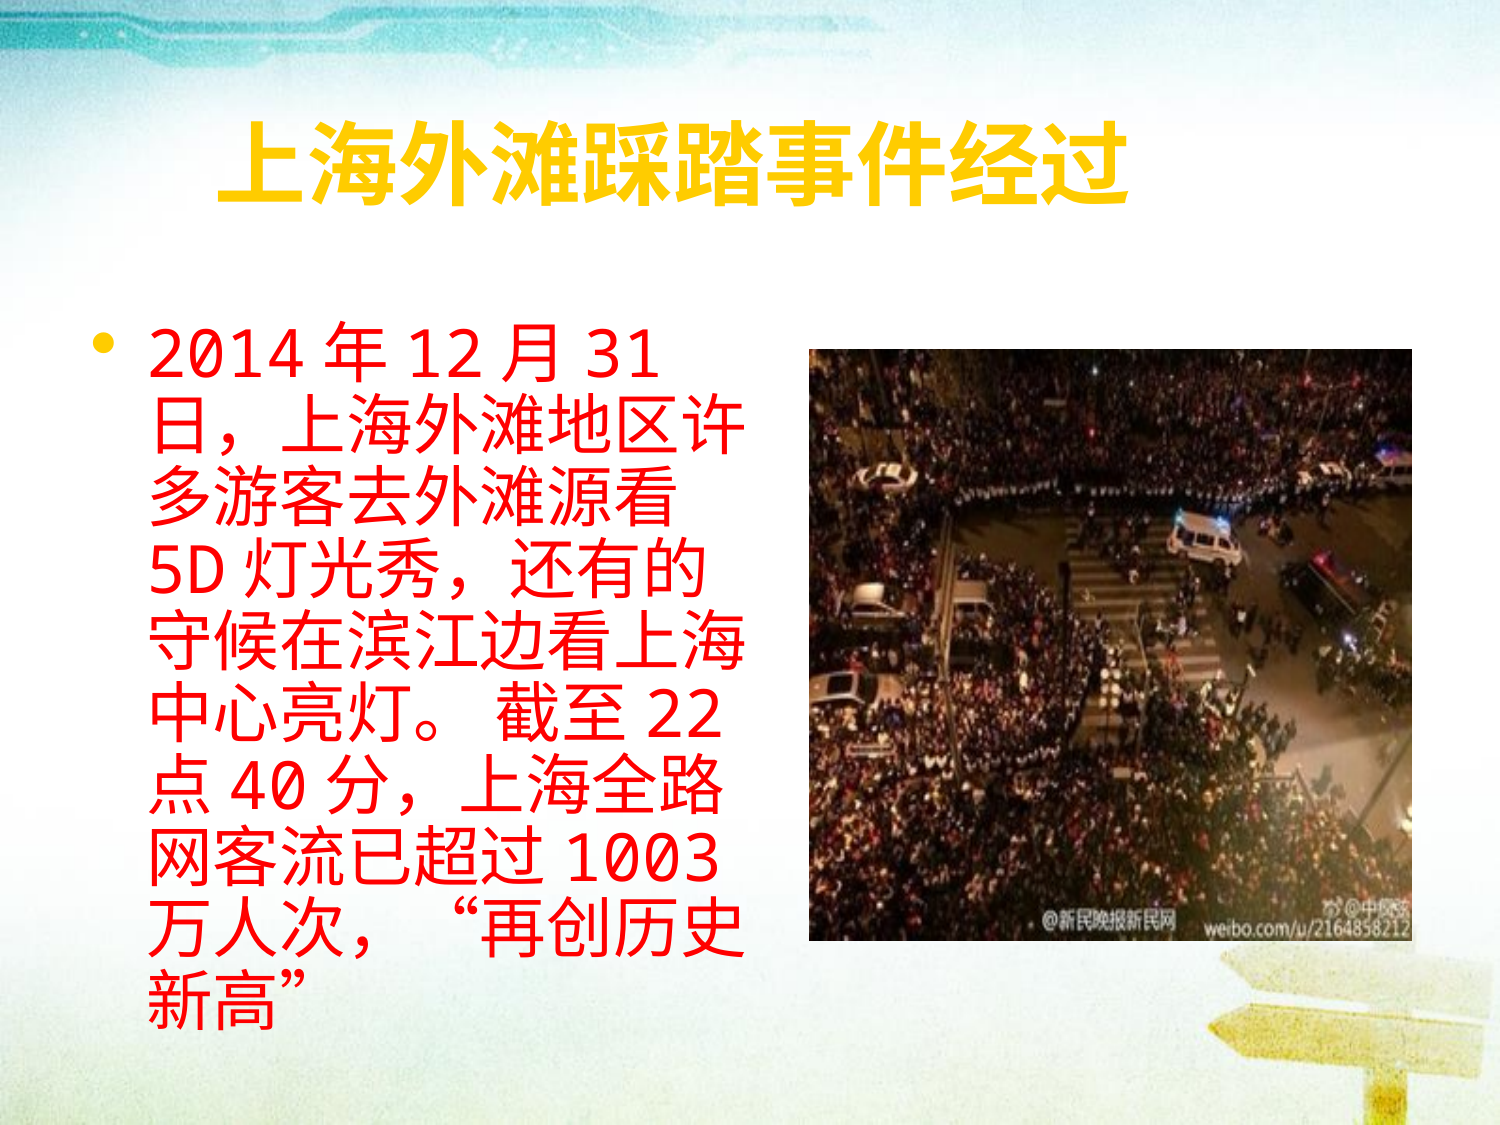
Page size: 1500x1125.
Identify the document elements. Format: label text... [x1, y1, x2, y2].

picture [0, 0, 1500, 1125]
list 2014年12月31日，上海外滩地区许多游客去外滩源看5D灯光秀，还有的守候在滨江边看上海中心亮灯。 截至22点40分，上海全路网客流已超过1003万人次，“再创历史新高” [75, 312, 786, 988]
title 上海外滩踩踏事件经过 [75, 47, 1425, 275]
